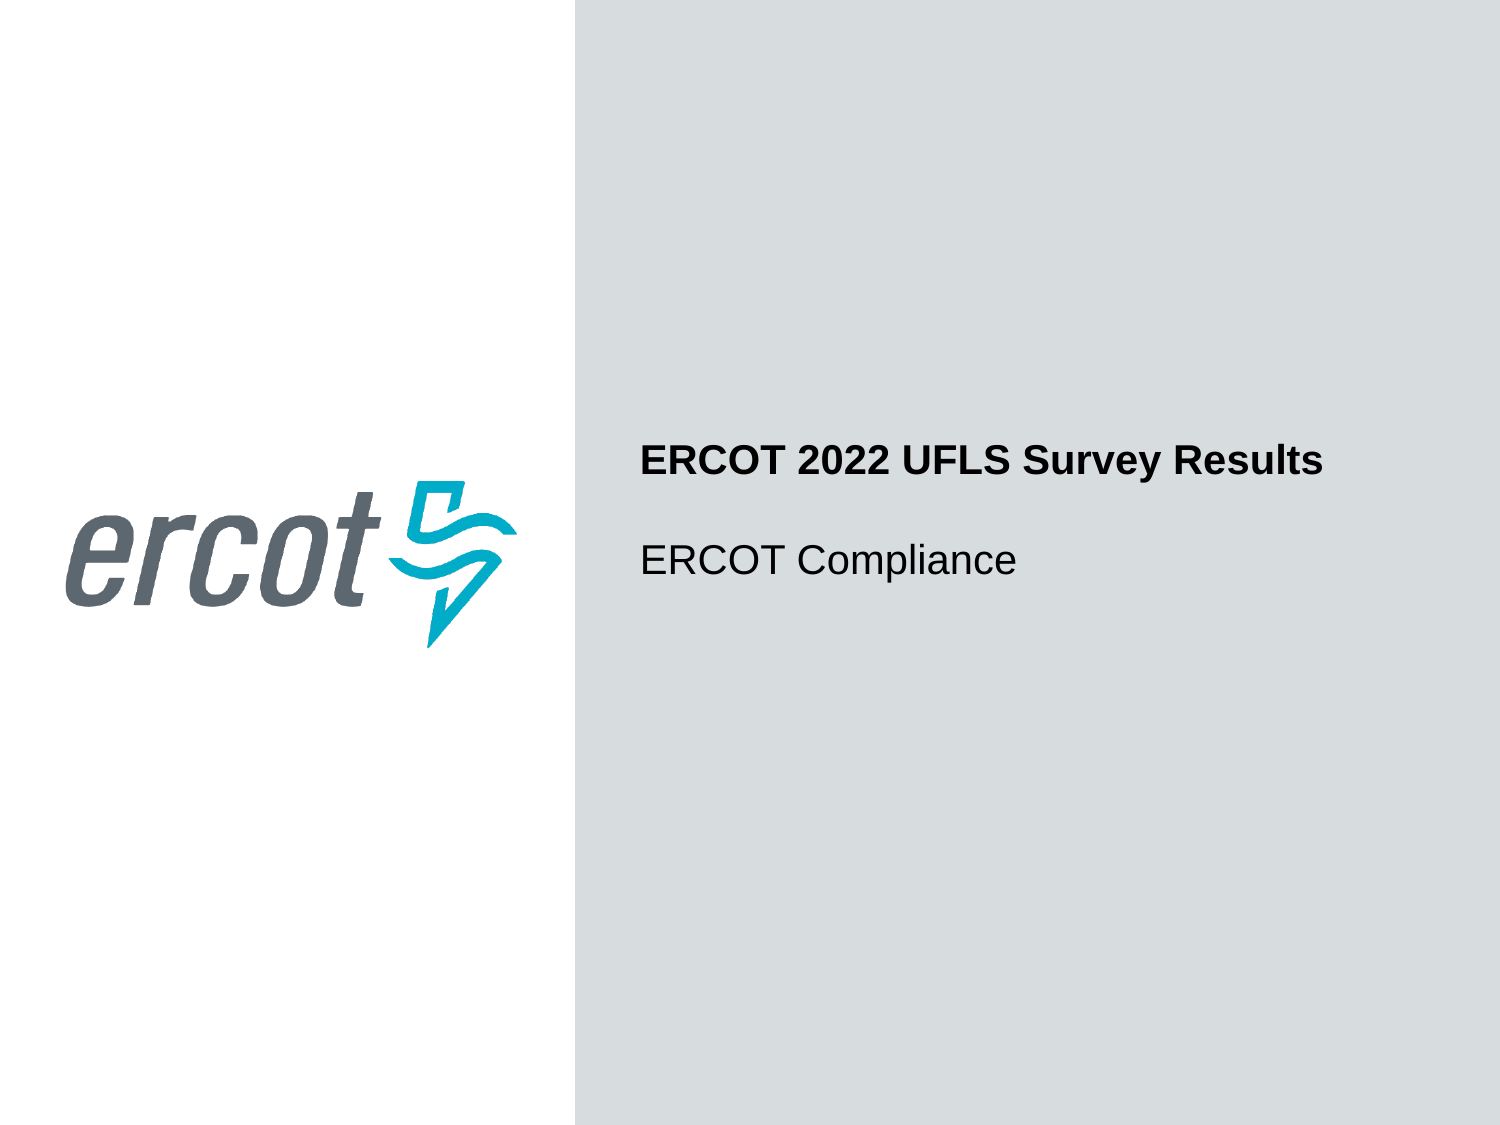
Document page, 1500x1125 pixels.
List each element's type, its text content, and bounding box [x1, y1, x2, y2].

picture [56, 471, 525, 654]
text_box ERCOT 2022 UFLS Survey Results ERCOT Compliance [624, 425, 1500, 590]
